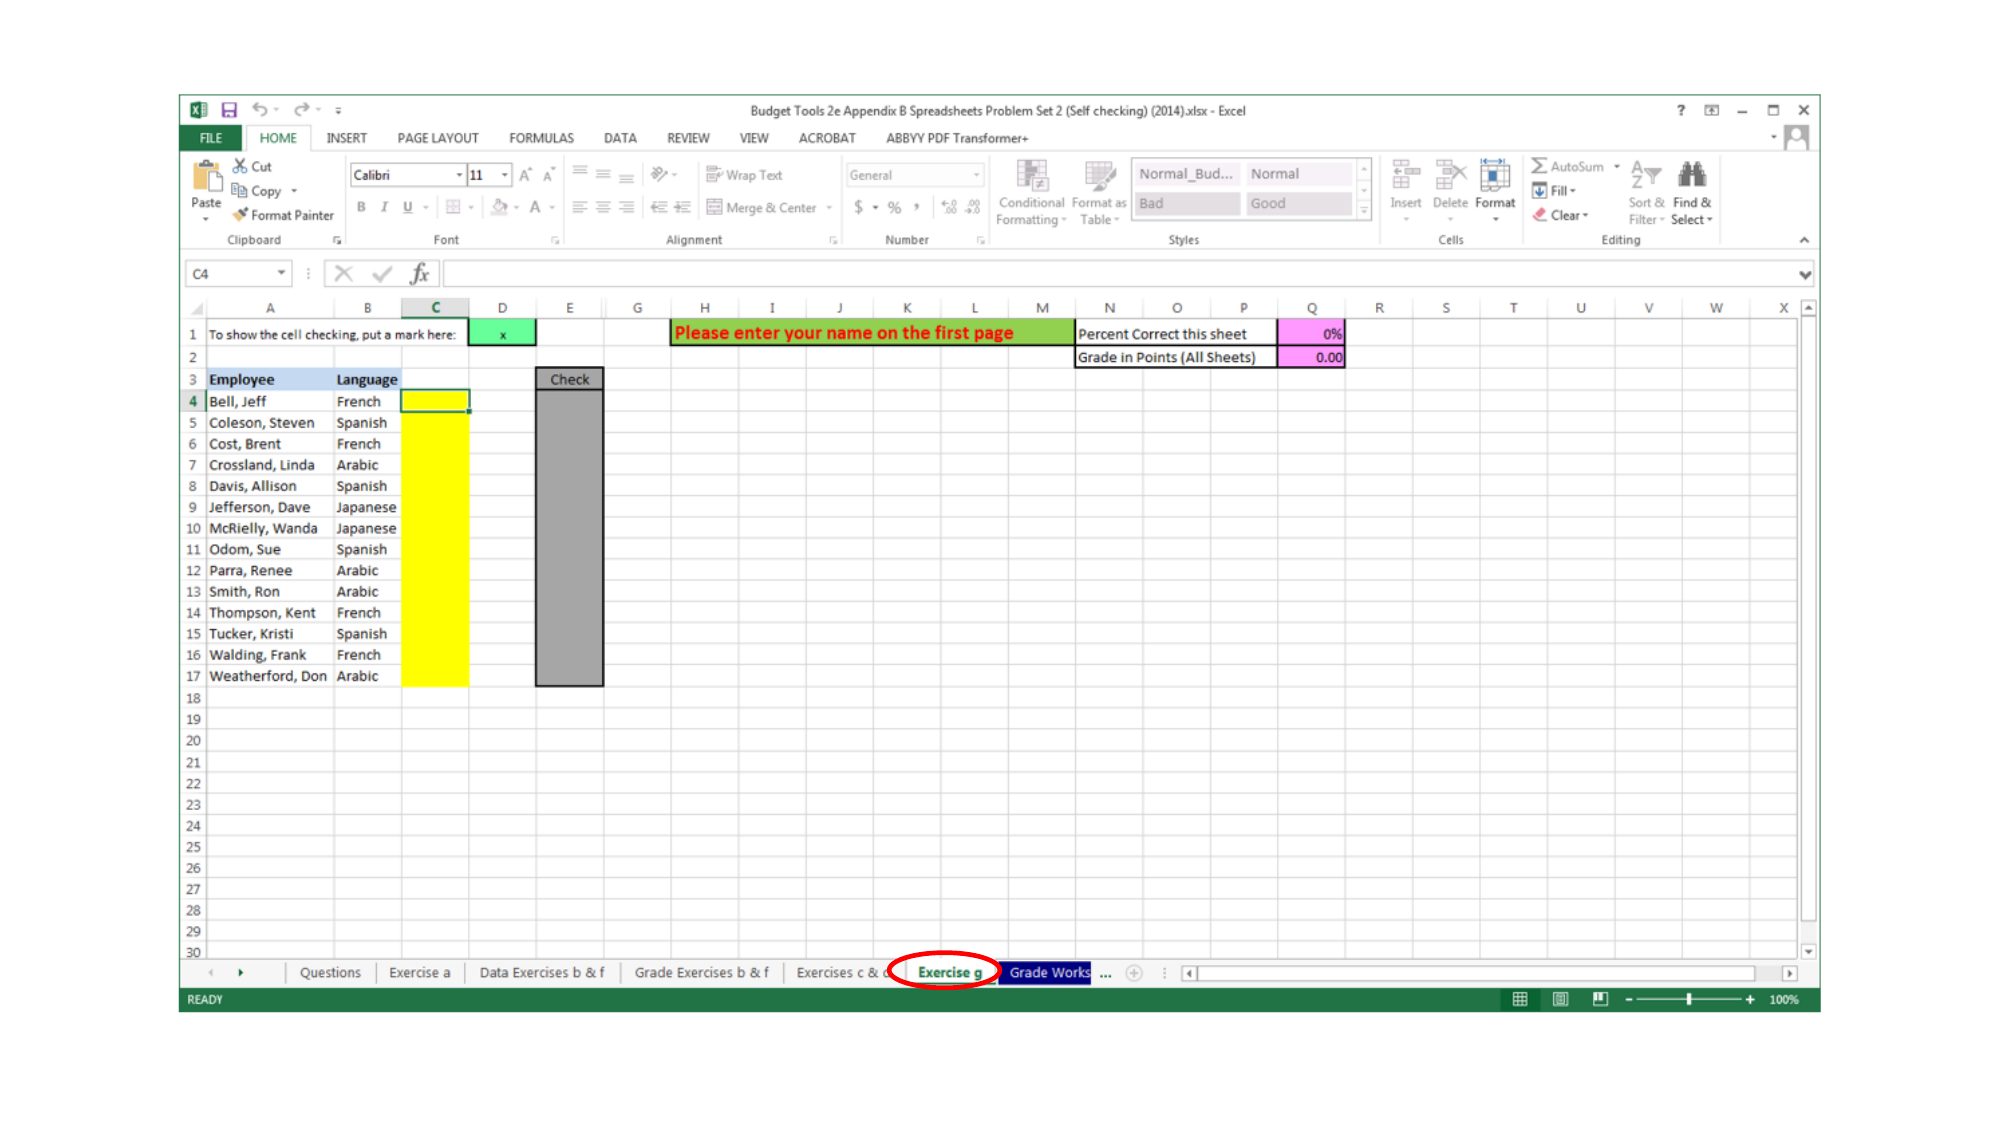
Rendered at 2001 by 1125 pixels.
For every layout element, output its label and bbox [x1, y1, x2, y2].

list [175, 89, 1825, 1015]
